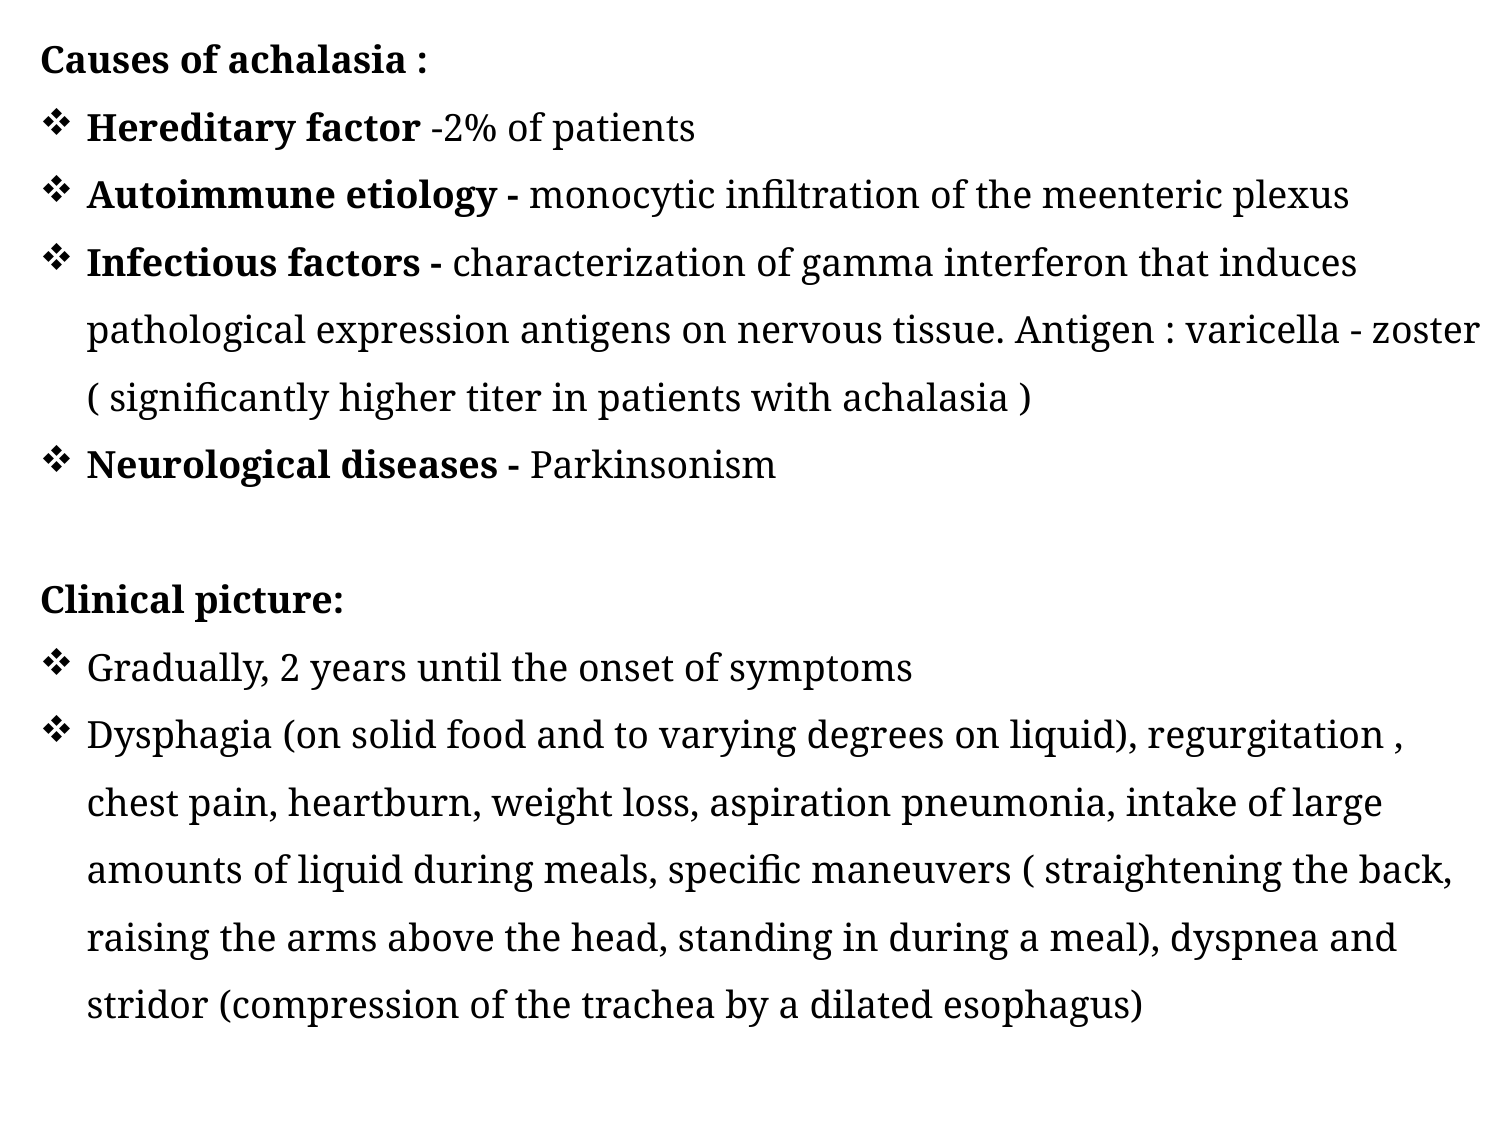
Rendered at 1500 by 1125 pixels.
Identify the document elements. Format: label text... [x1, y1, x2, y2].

text_box Causes of achalasia : Hereditary factor -2% of patients Autoimmune etiology - monocytic infiltration of the meenteric plexus Infectious factors - characterization of gamma interferon that induces pathological expression antigens on nervous tissue. Antigen : varicella - zoster ( significantly higher titer in patients with achalasia ) Neurological diseases - Parkinsonism Clinical picture: Gradually, 2 years until the onset of symptoms Dysphagia (on solid food and to varying degrees on liquid), regurgitation , chest pain, heartburn, weight loss, aspiration pneumonia, intake of large amounts of liquid during meals, specific maneuvers ( straightening the back, raising the arms above the head, standing in during a meal), dyspnea and stridor (compression of the trachea by a dilated esophagus) [24, 6, 1500, 1079]
